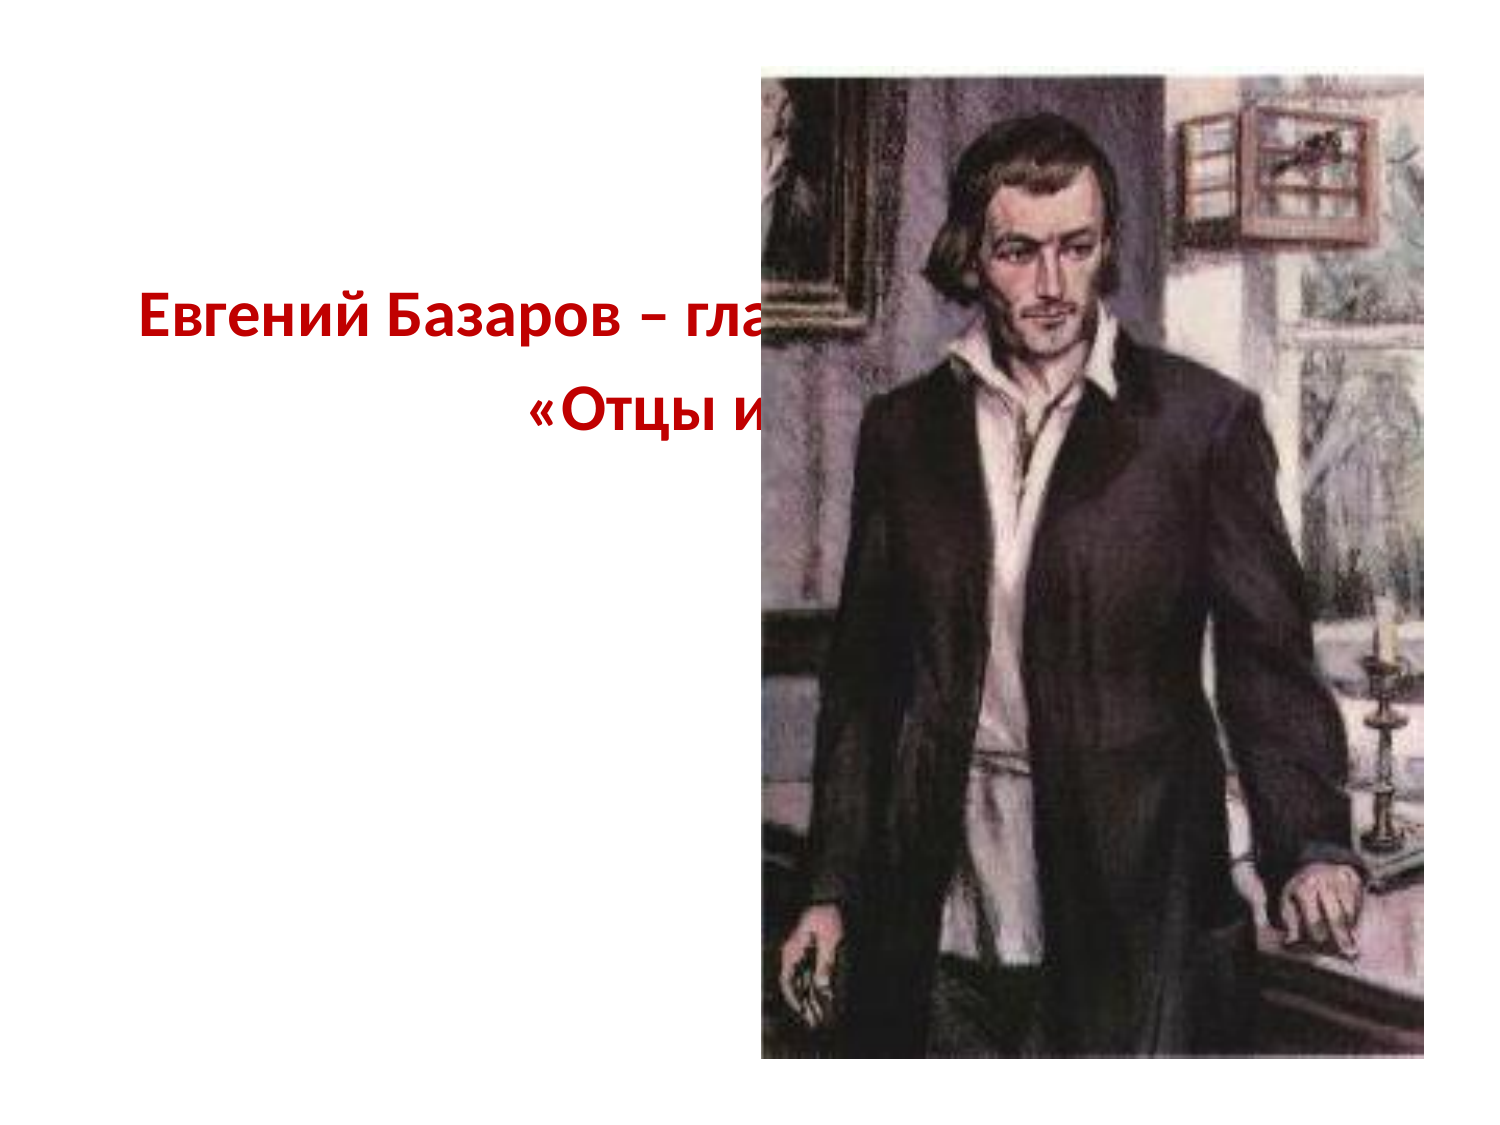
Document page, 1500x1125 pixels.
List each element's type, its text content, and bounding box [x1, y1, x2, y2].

list Евгений Базаров – главный герой романа «Отцы и дети». [75, 262, 756, 1005]
picture [761, 66, 1424, 1059]
